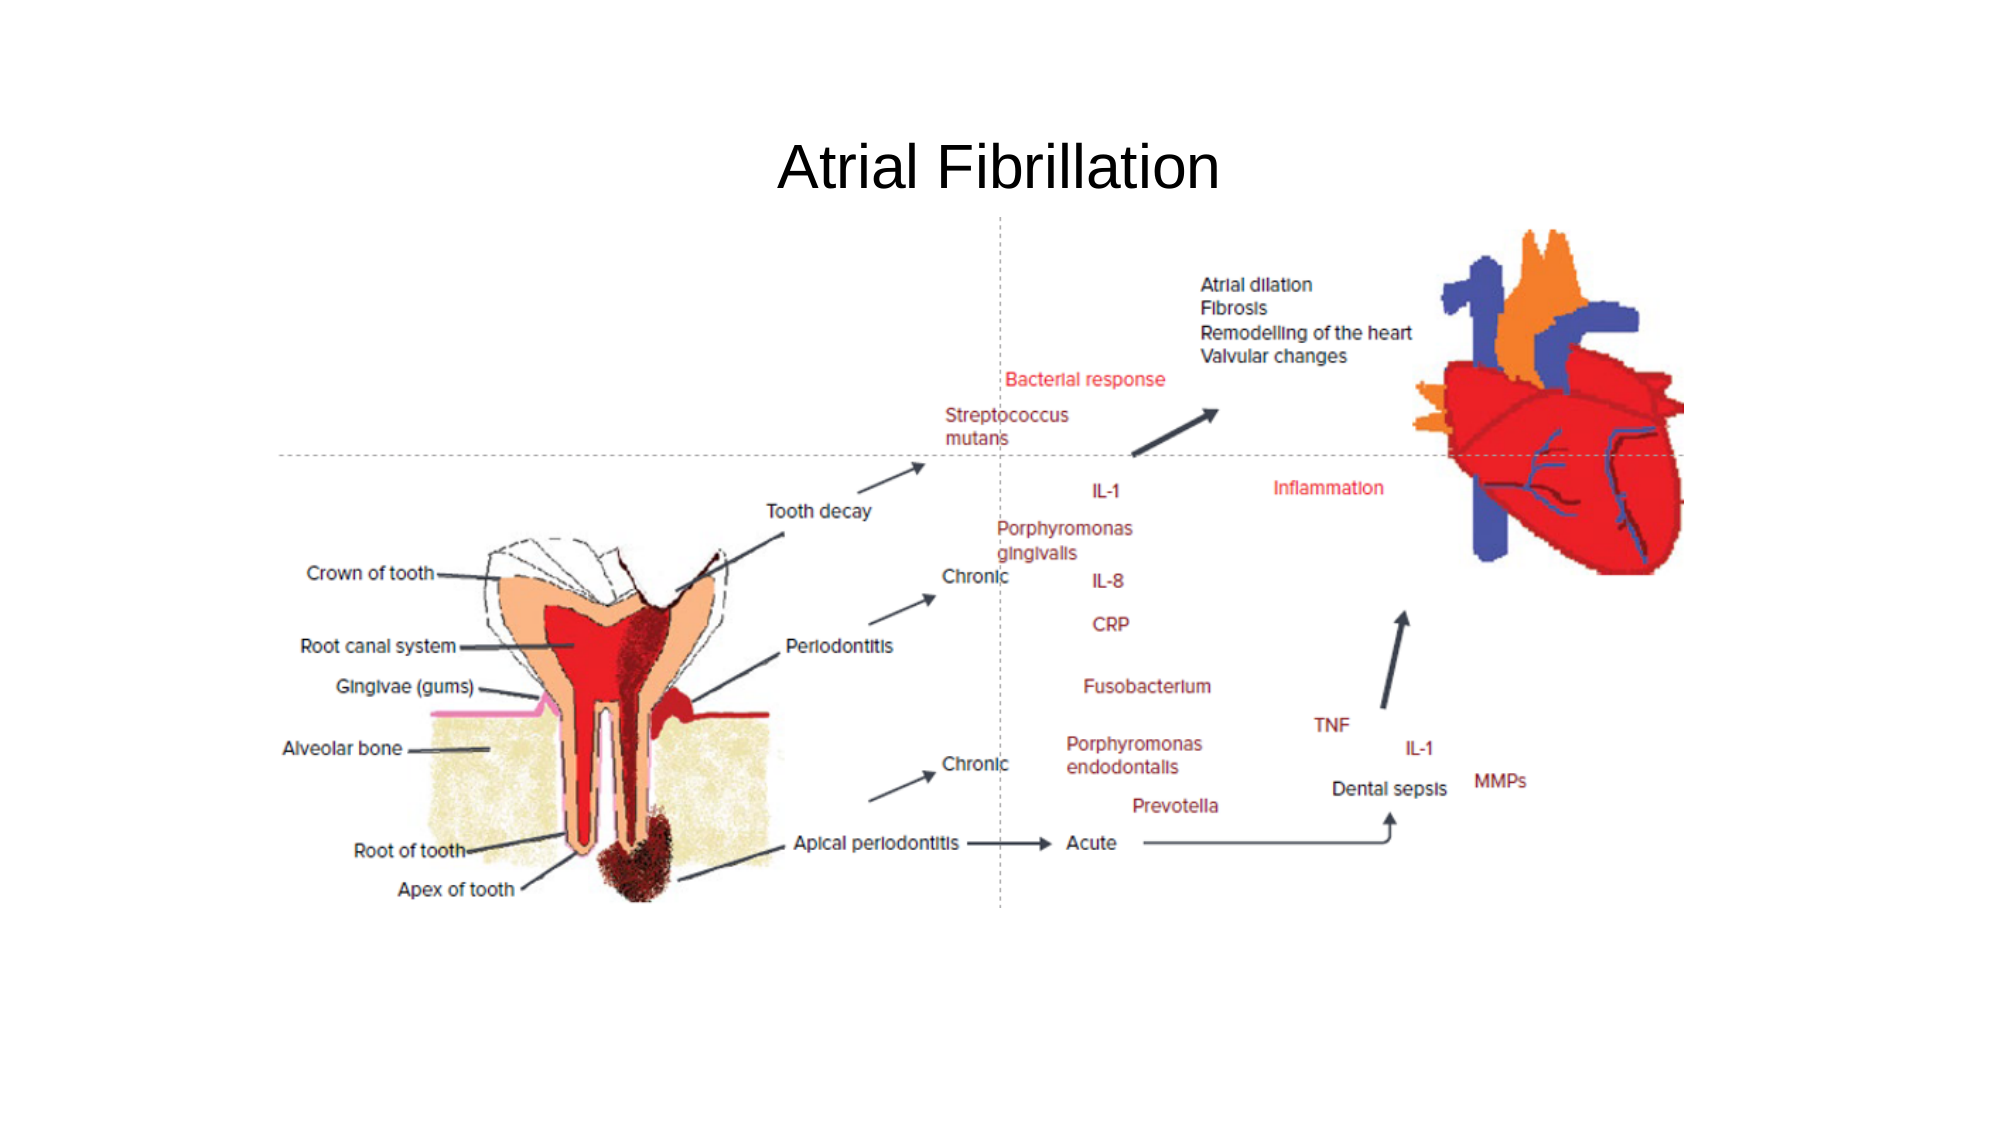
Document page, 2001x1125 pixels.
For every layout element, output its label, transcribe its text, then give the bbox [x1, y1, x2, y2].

title Atrial Fibrillation [137, 59, 1863, 278]
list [275, 217, 1684, 908]
